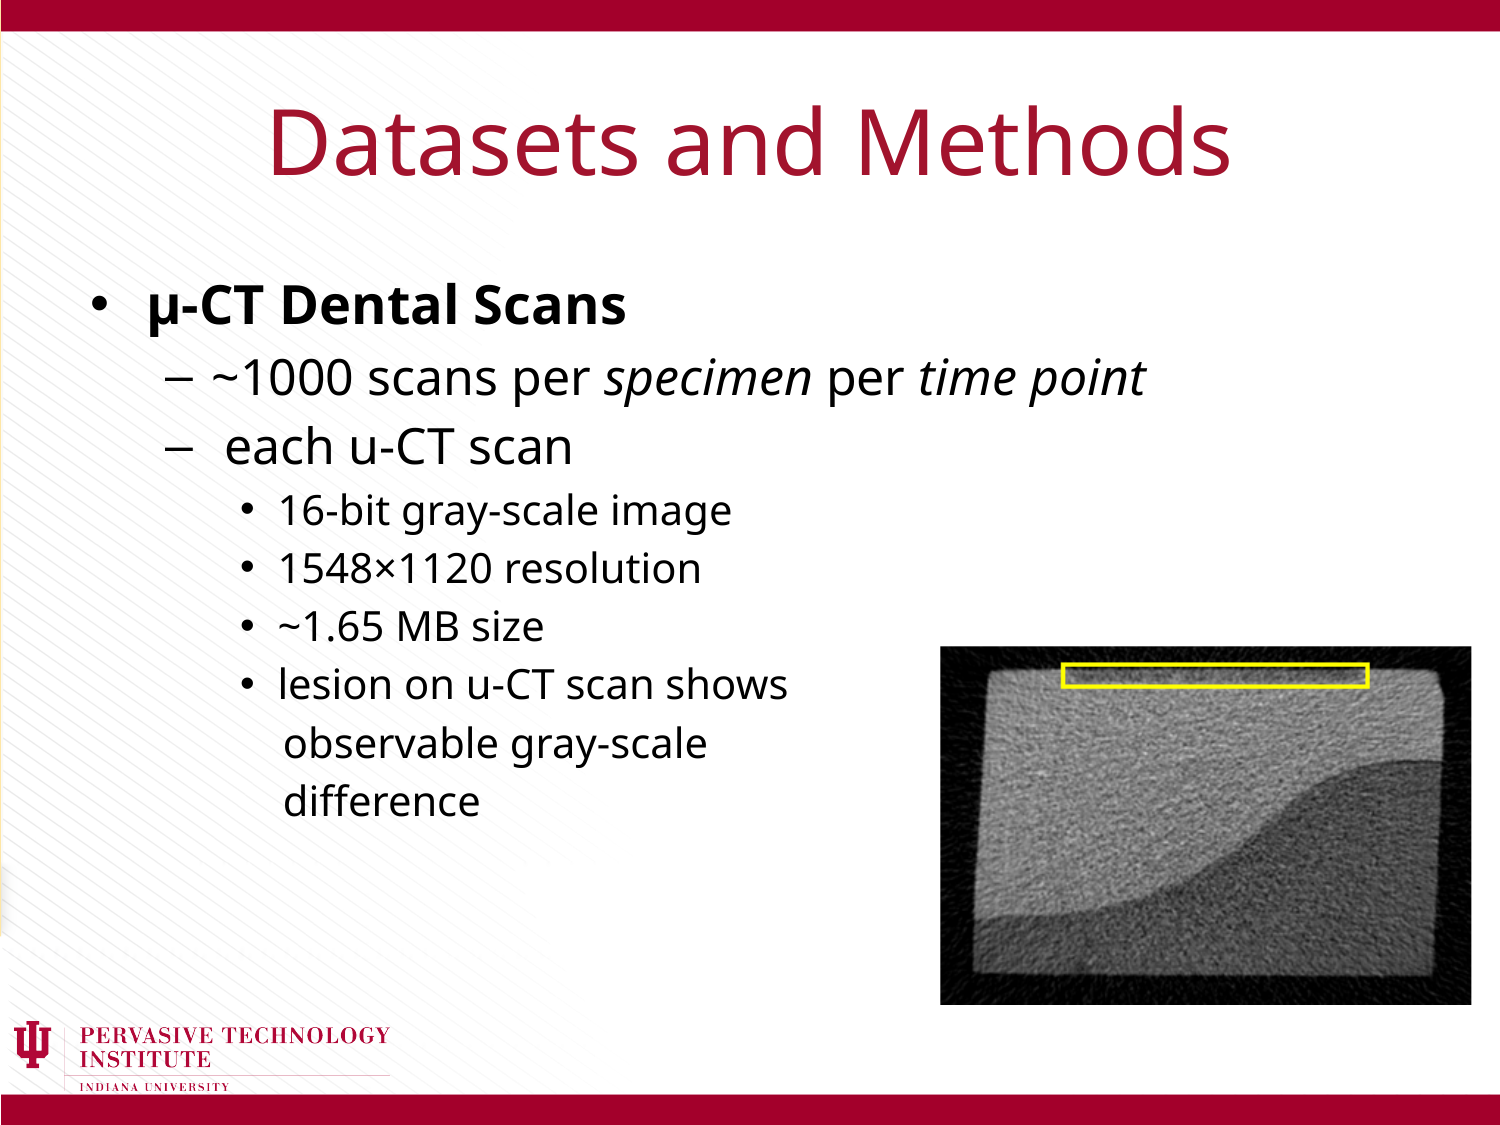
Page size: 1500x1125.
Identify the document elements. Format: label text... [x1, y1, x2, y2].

list µ-CT Dental Scans ~1000 scans per specimen per time point each u-CT scan 16-bit gray-scale image 1548×1120 resolution ~1.65 MB size lesion on u-CT scan shows observable gray-scale difference [75, 262, 1425, 1005]
picture [0, 0, 1500, 1125]
title Datasets and Methods [75, 45, 1425, 233]
